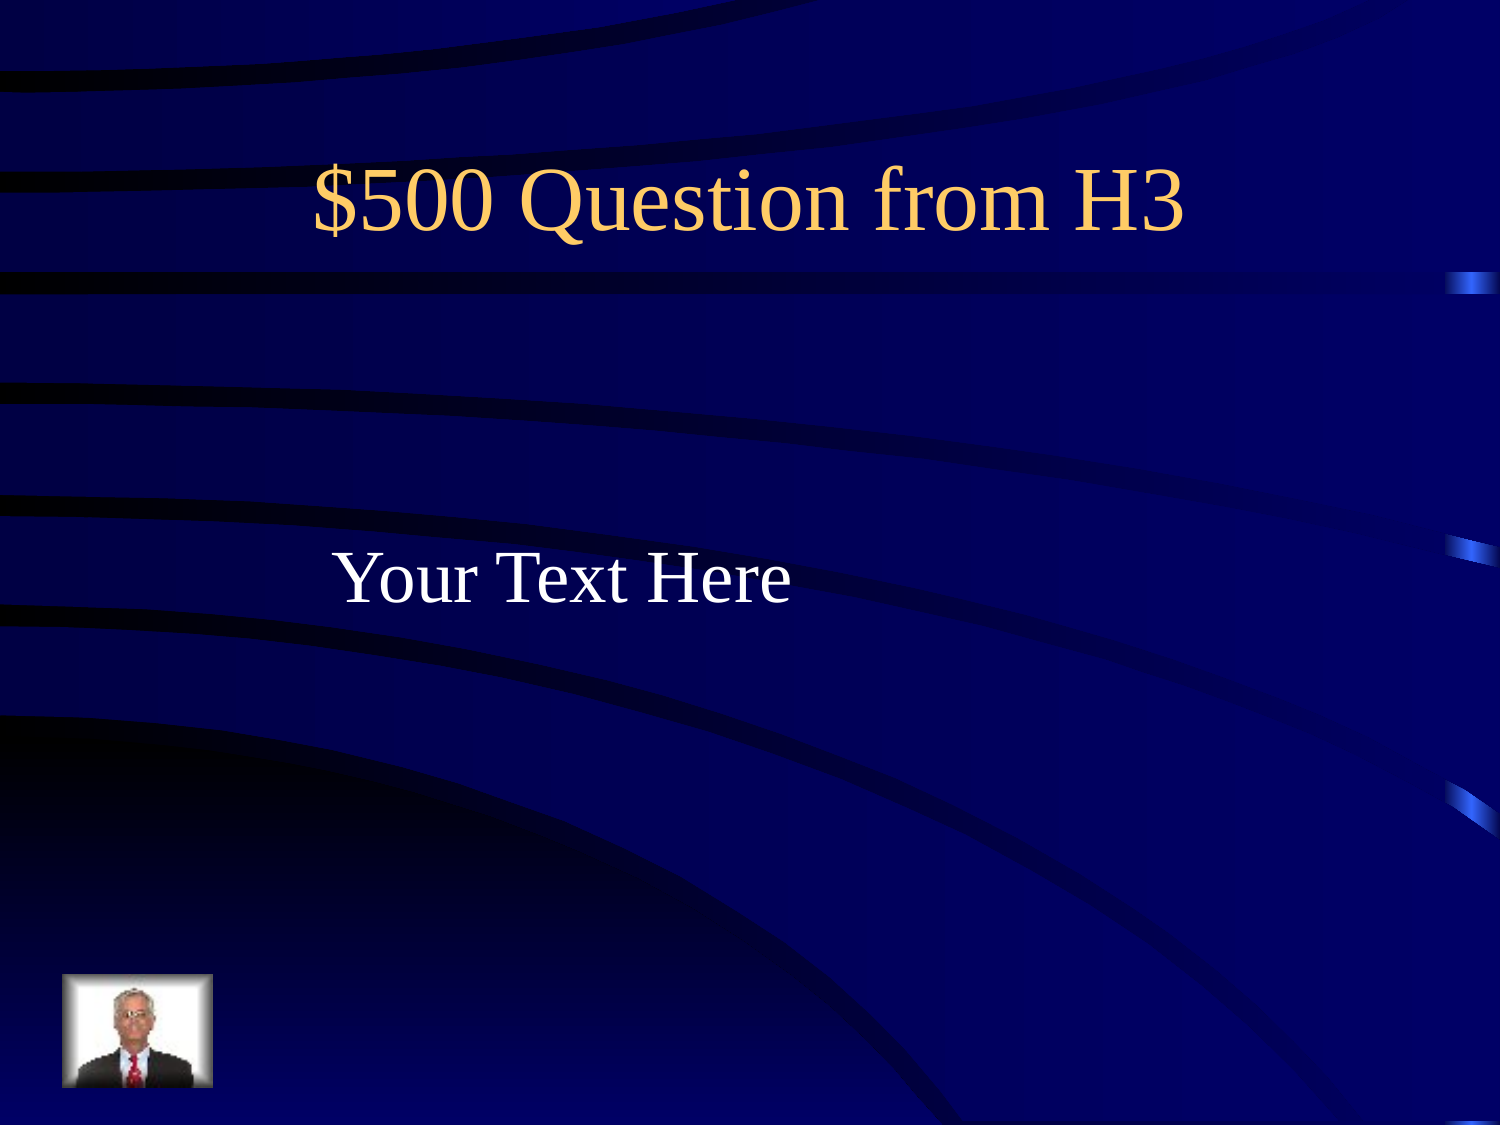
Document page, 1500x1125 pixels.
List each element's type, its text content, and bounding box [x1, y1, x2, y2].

title $500 Question from H3 [112, 99, 1388, 288]
text_box Your Text Here [317, 519, 808, 625]
picture [62, 974, 213, 1088]
